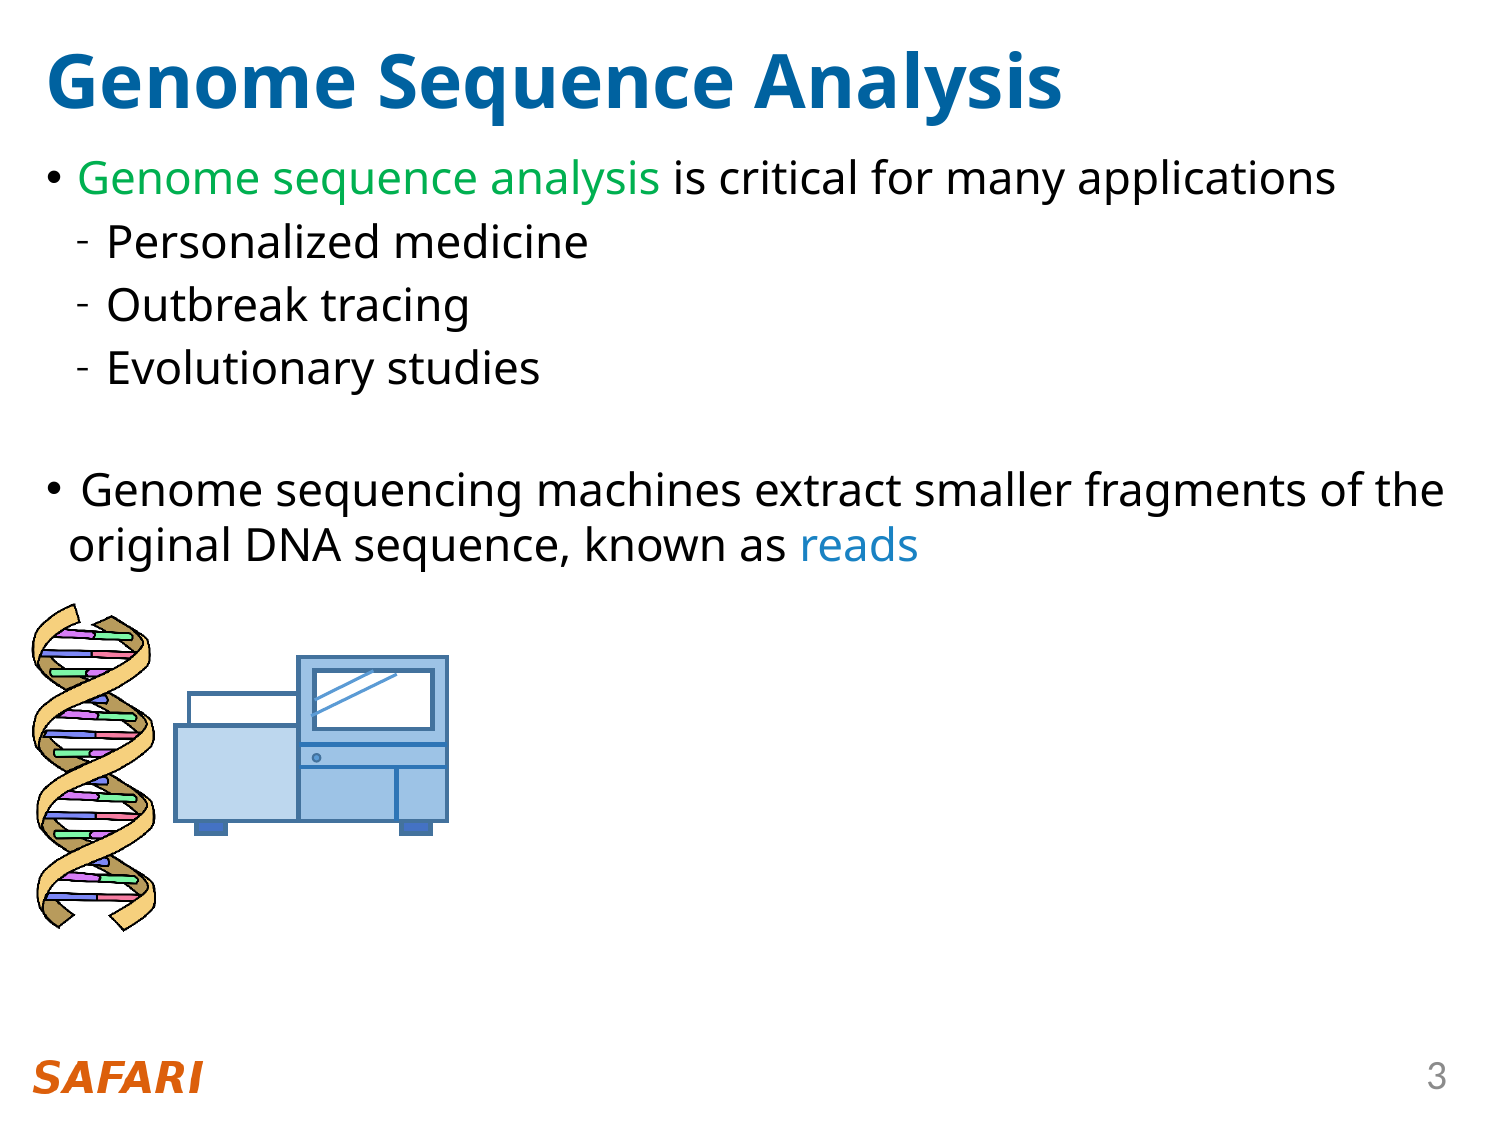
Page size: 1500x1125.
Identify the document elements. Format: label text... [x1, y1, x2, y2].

text_box [298, 768, 448, 822]
list Genome sequence analysis is critical for many applications Personalized medicine Outbreak tracing Evolutionary studies [31, 141, 1487, 452]
text_box Genome sequencing machines extract smaller fragments of the original DNA sequence, known as reads [31, 452, 1487, 551]
text_box [311, 753, 322, 763]
text_box [195, 822, 226, 835]
text_box [298, 745, 448, 766]
text_box [73, 766, 361, 967]
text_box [314, 670, 374, 674]
picture [19, 591, 168, 943]
picture [31, 1051, 209, 1104]
text_box [298, 656, 448, 744]
text_box [175, 725, 298, 822]
text_box [314, 670, 433, 730]
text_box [311, 674, 397, 716]
text_box [401, 822, 432, 835]
text_box [188, 693, 298, 725]
title Genome Sequence Analysis [31, 15, 1475, 141]
